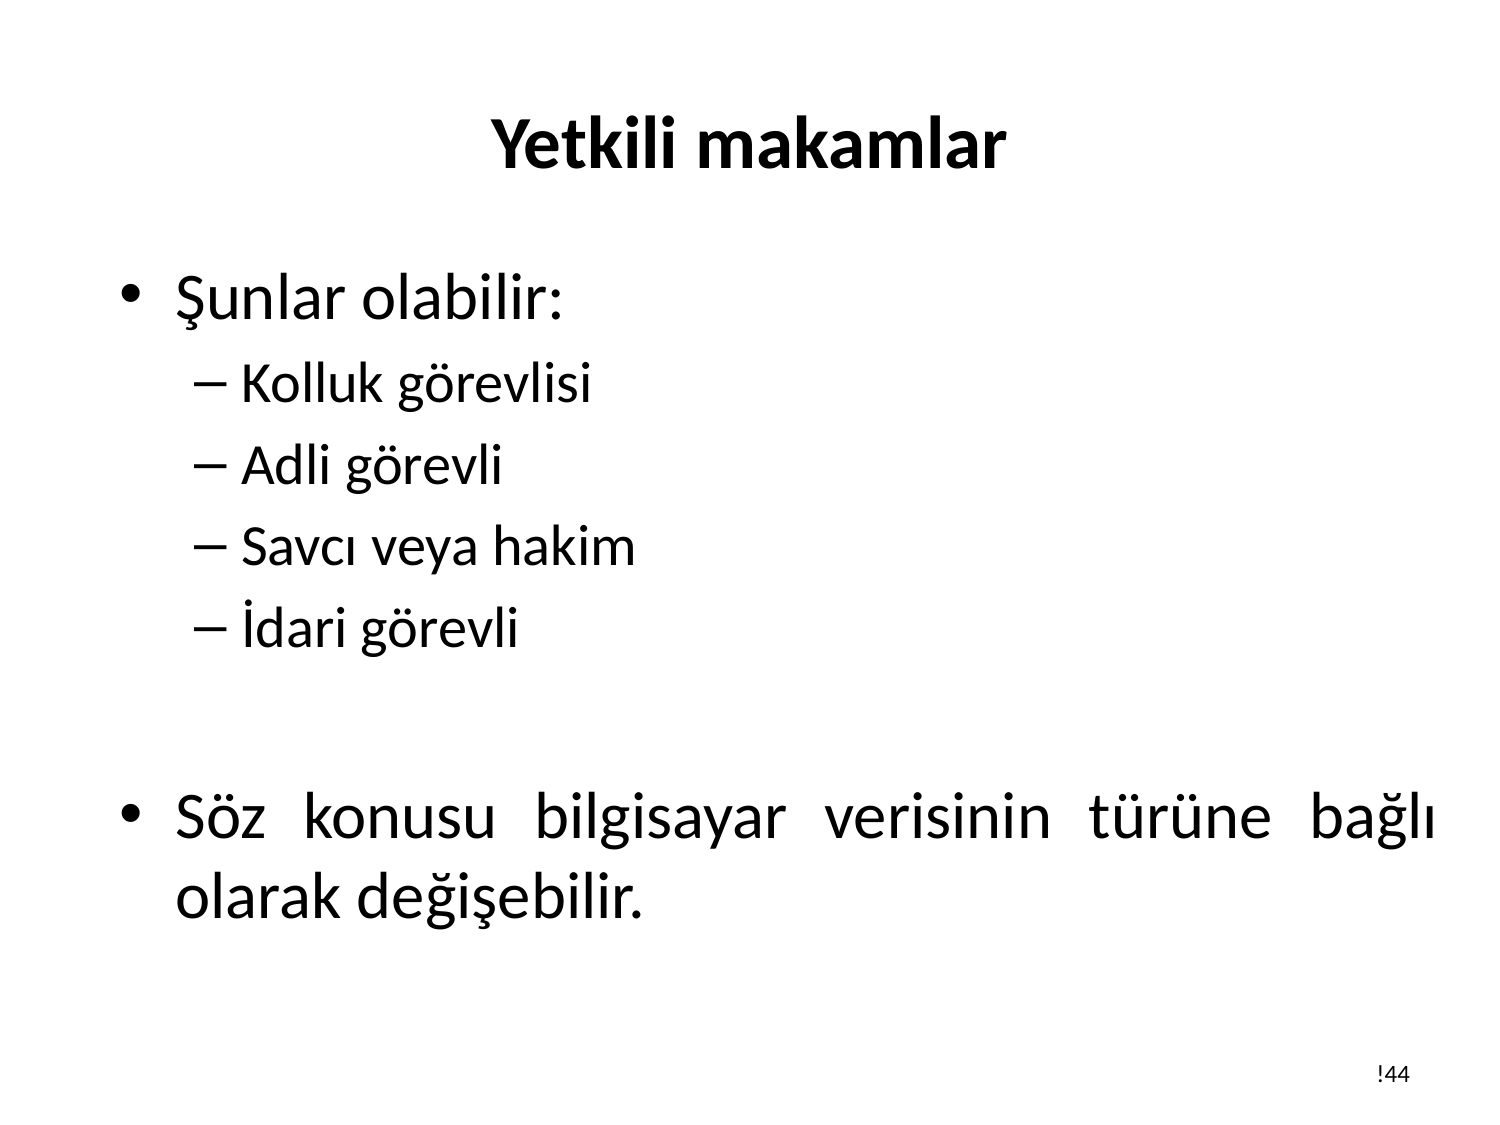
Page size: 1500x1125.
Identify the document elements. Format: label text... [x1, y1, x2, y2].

list Şunlar olabilir: Kolluk görevlisi Adli görevli Savcı veya hakim İdari görevli Söz konusu bilgisayar verisinin türüne bağlı olarak değişebilir. [103, 244, 1455, 988]
slide_number !44 [1074, 1042, 1425, 1103]
title Yetkili makamlar [74, 44, 1426, 233]
